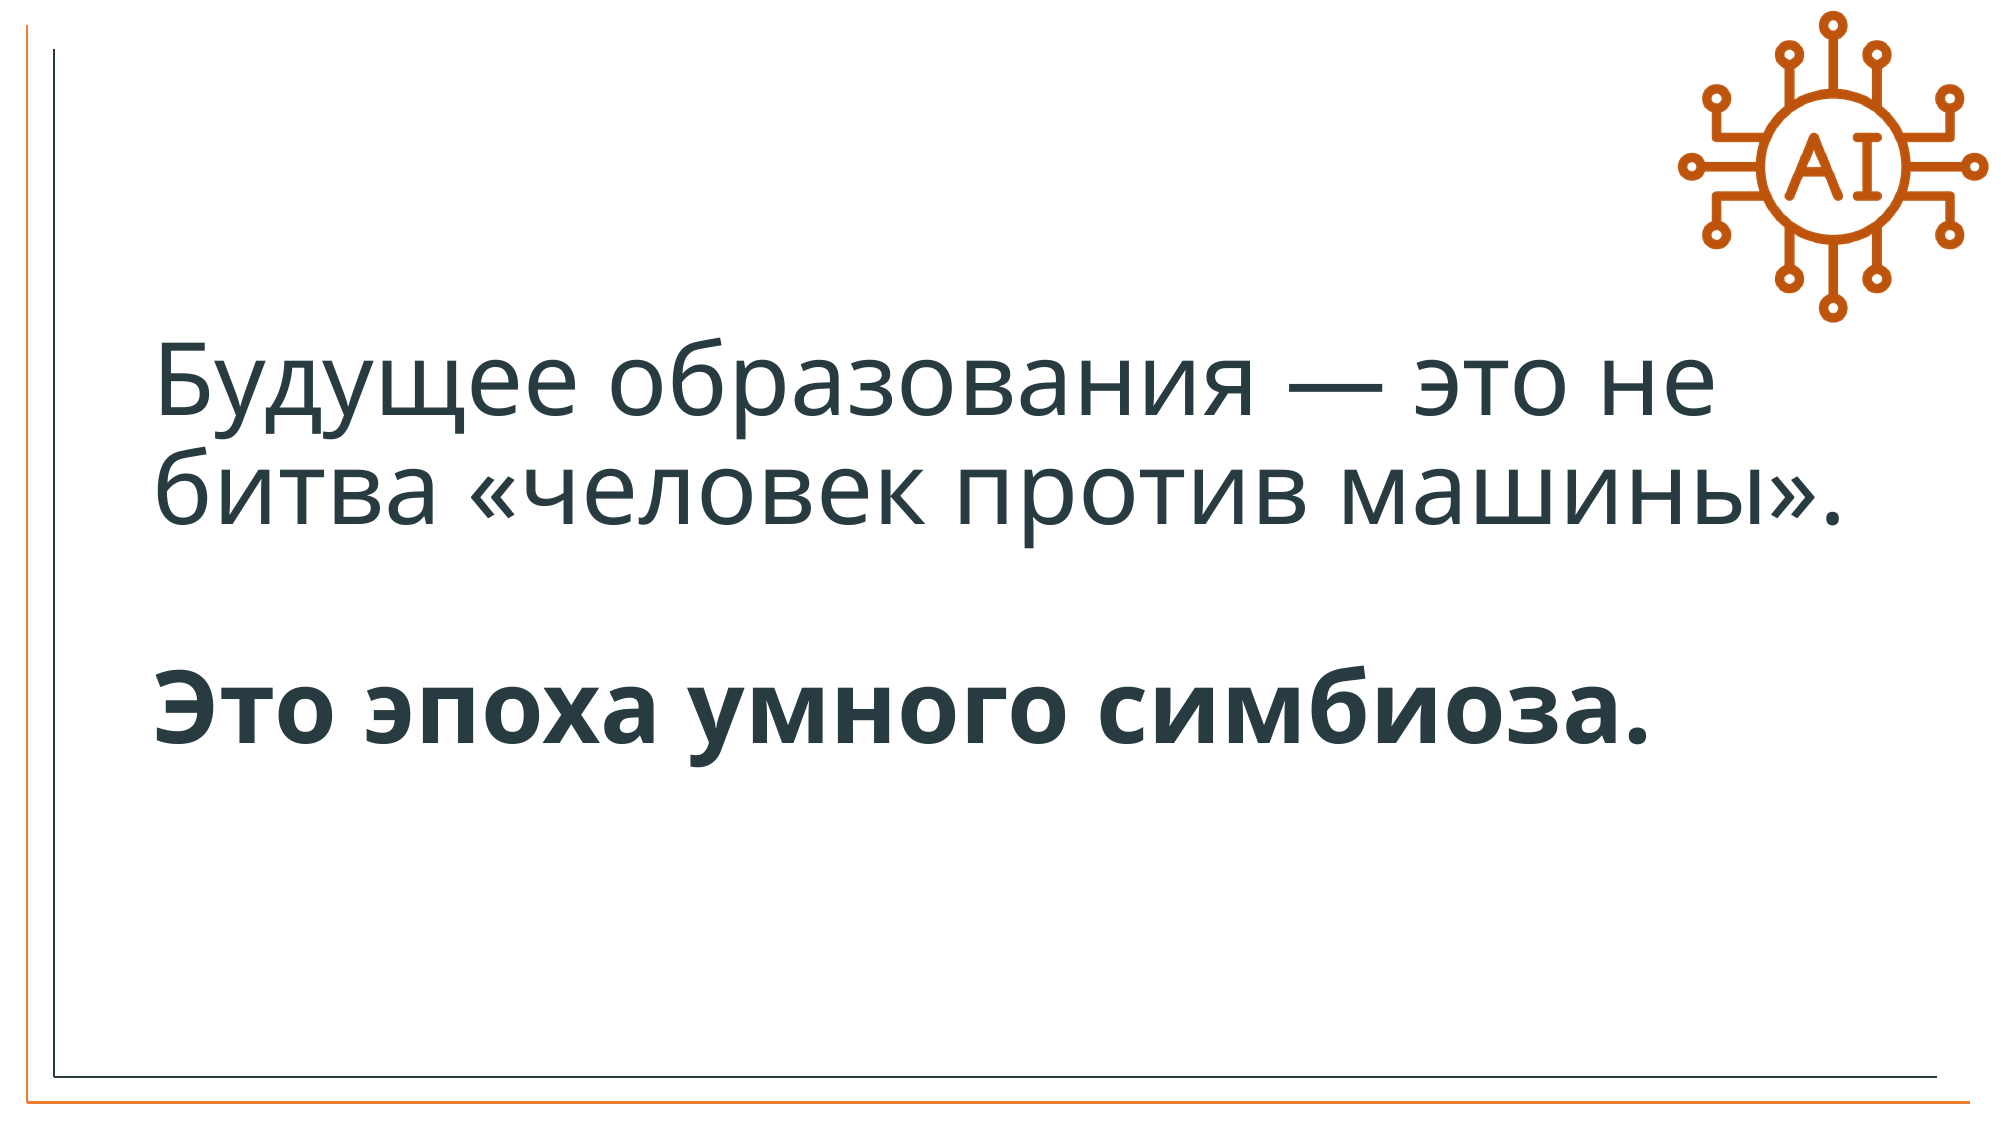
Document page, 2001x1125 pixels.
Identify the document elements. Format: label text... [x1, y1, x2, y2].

title Будущее образования — это не битва «человек против машины». Это эпоха умного симбиоза. [137, 304, 1863, 773]
picture [1666, 0, 2000, 334]
